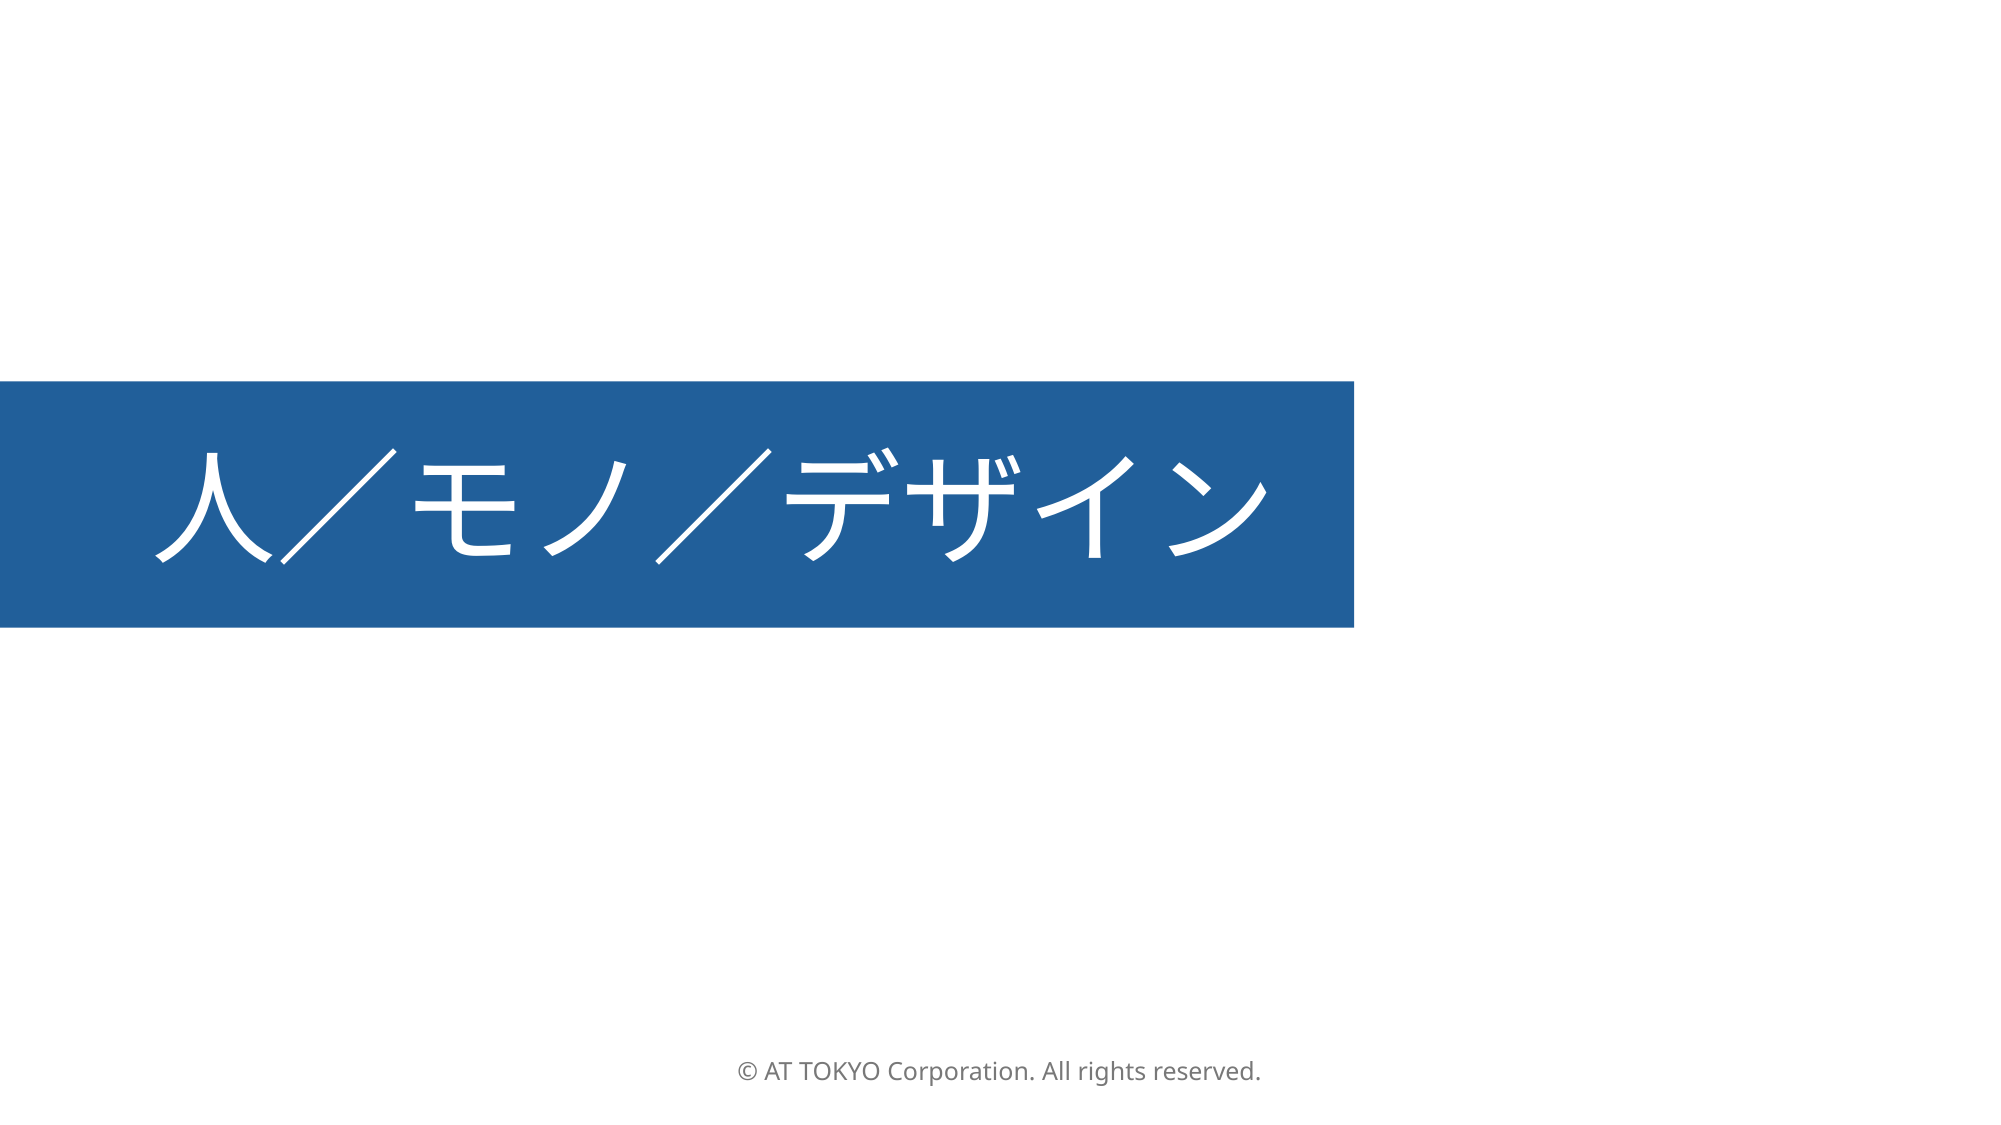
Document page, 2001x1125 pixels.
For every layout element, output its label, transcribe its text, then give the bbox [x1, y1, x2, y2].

title 人／モノ／デザイン [136, 280, 1862, 749]
footer © AT TOKYO Corporation. All rights reserved. [662, 1042, 1338, 1103]
